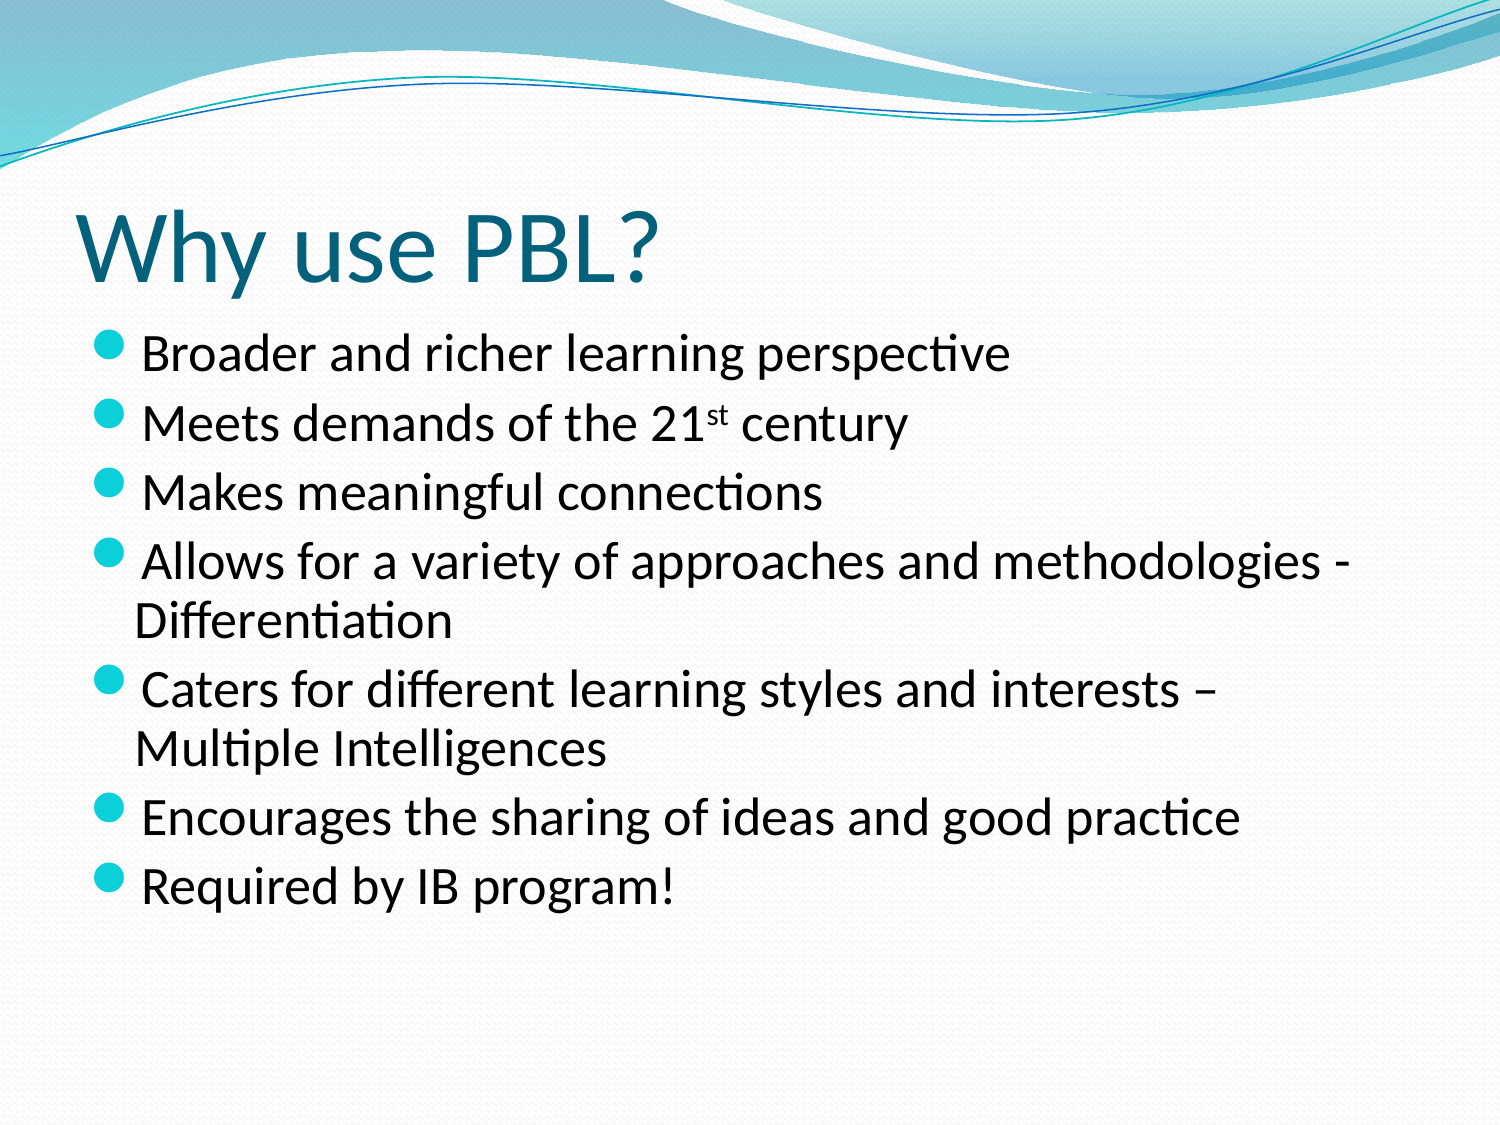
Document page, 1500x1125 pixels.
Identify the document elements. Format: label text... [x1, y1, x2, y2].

title Why use PBL? [75, 115, 1425, 303]
list Broader and richer learning perspective Meets demands of the 21st century Makes meaningful connections Allows for a variety of approaches and methodologies -Differentiation Caters for different learning styles and interests – Multiple Intelligences Encourages the sharing of ideas and good practice Required by IB program! [75, 317, 1425, 1038]
